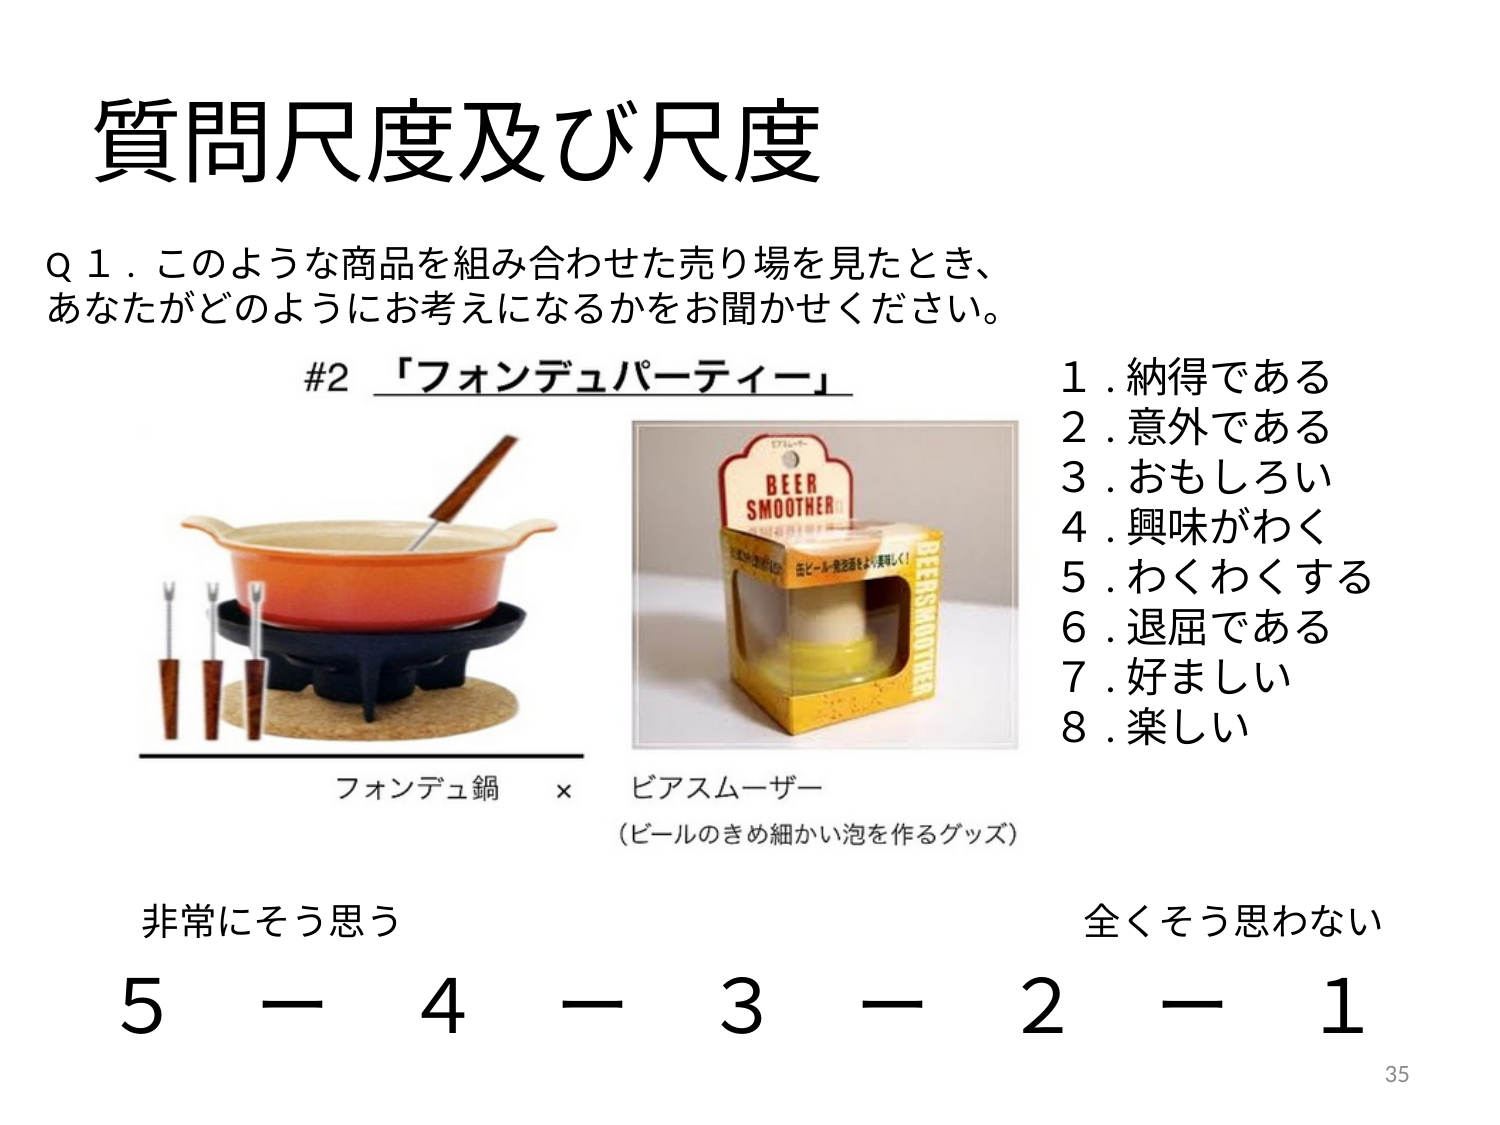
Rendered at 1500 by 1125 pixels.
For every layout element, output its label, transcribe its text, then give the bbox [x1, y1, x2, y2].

text_box １.納得である ２.意外である ３.おもしろい ４.興味がわく ５.わくわくする ６.退屈である ７.好ましい ８.楽しい [1038, 343, 1392, 758]
text_box 全くそう思わない [1069, 890, 1399, 951]
picture [126, 342, 1035, 879]
text_box 非常にそう思う [127, 890, 419, 951]
slide_number 35 [1074, 1042, 1425, 1103]
title 質問尺度及び尺度 [75, 45, 1425, 233]
text_box Q１. このような商品を組み合わせた売り場を見たとき、 あなたがどのようにお考えになるかをお聞かせください。 [30, 232, 1036, 338]
text_box ５ ー ４ ー ３ ー ２ ー １ [90, 951, 1395, 1057]
